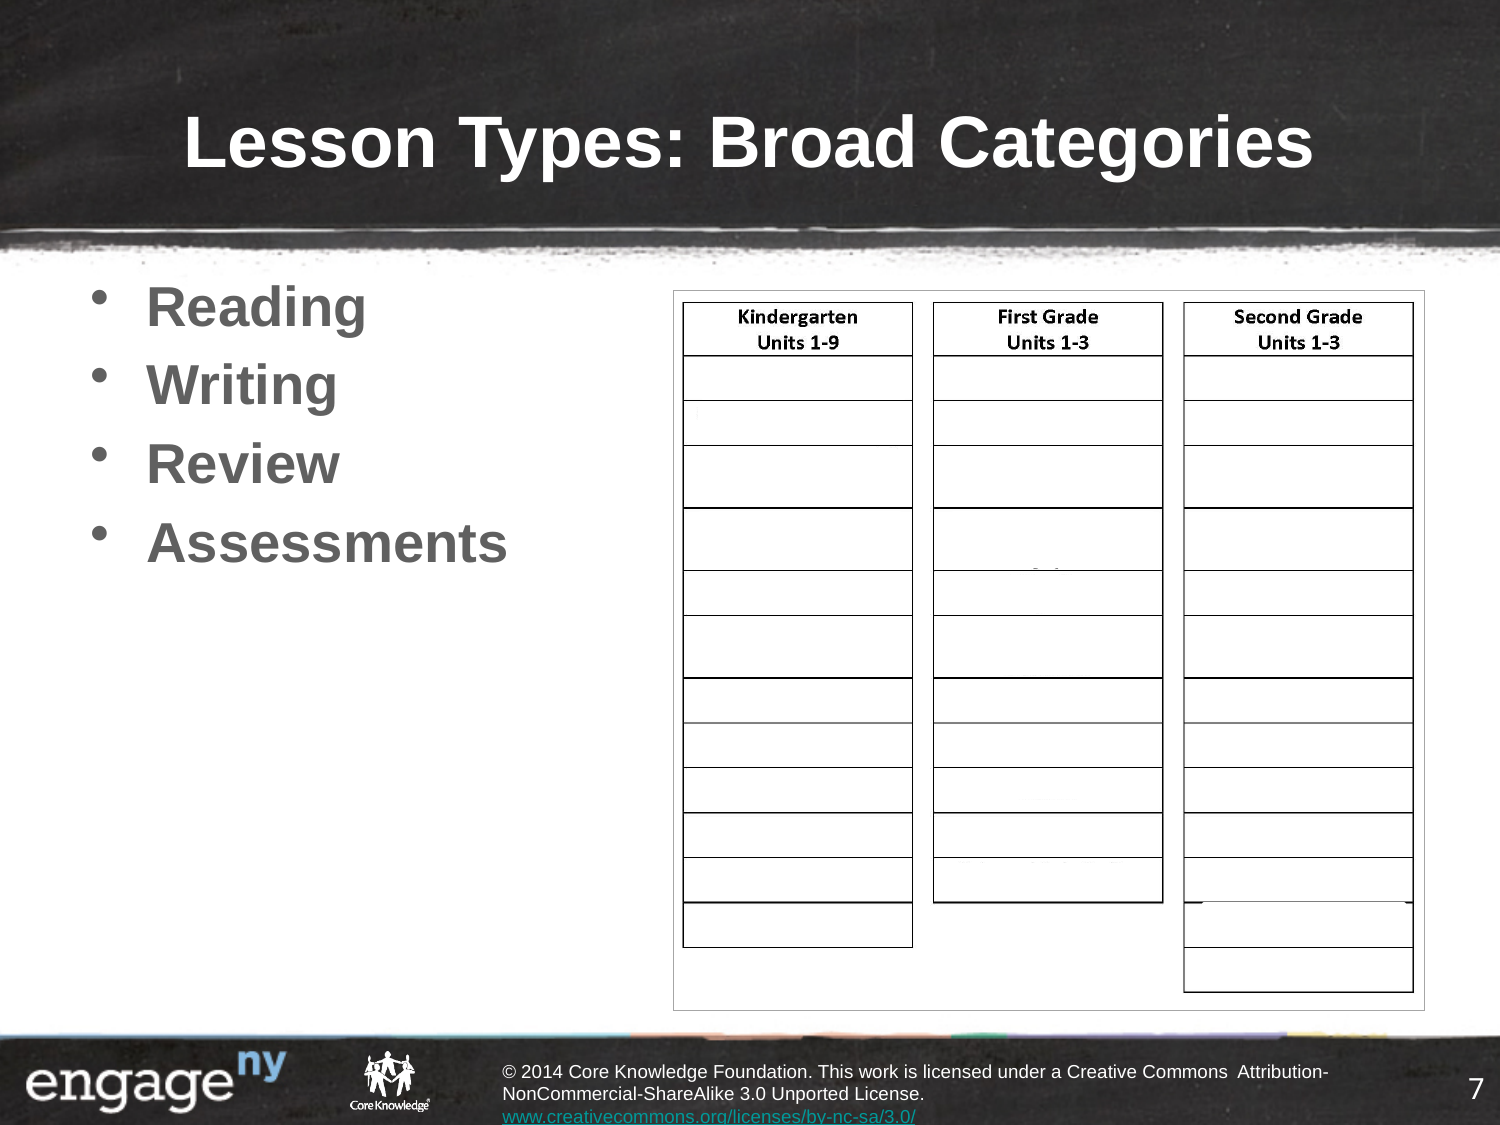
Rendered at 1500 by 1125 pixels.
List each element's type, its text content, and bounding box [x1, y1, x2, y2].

list Reading Writing Review Assessments [75, 262, 1425, 1005]
slide_number 7 [1337, 1062, 1500, 1113]
picture [0, 0, 1500, 1125]
title Lesson Types: Broad Categories [75, 45, 1425, 233]
